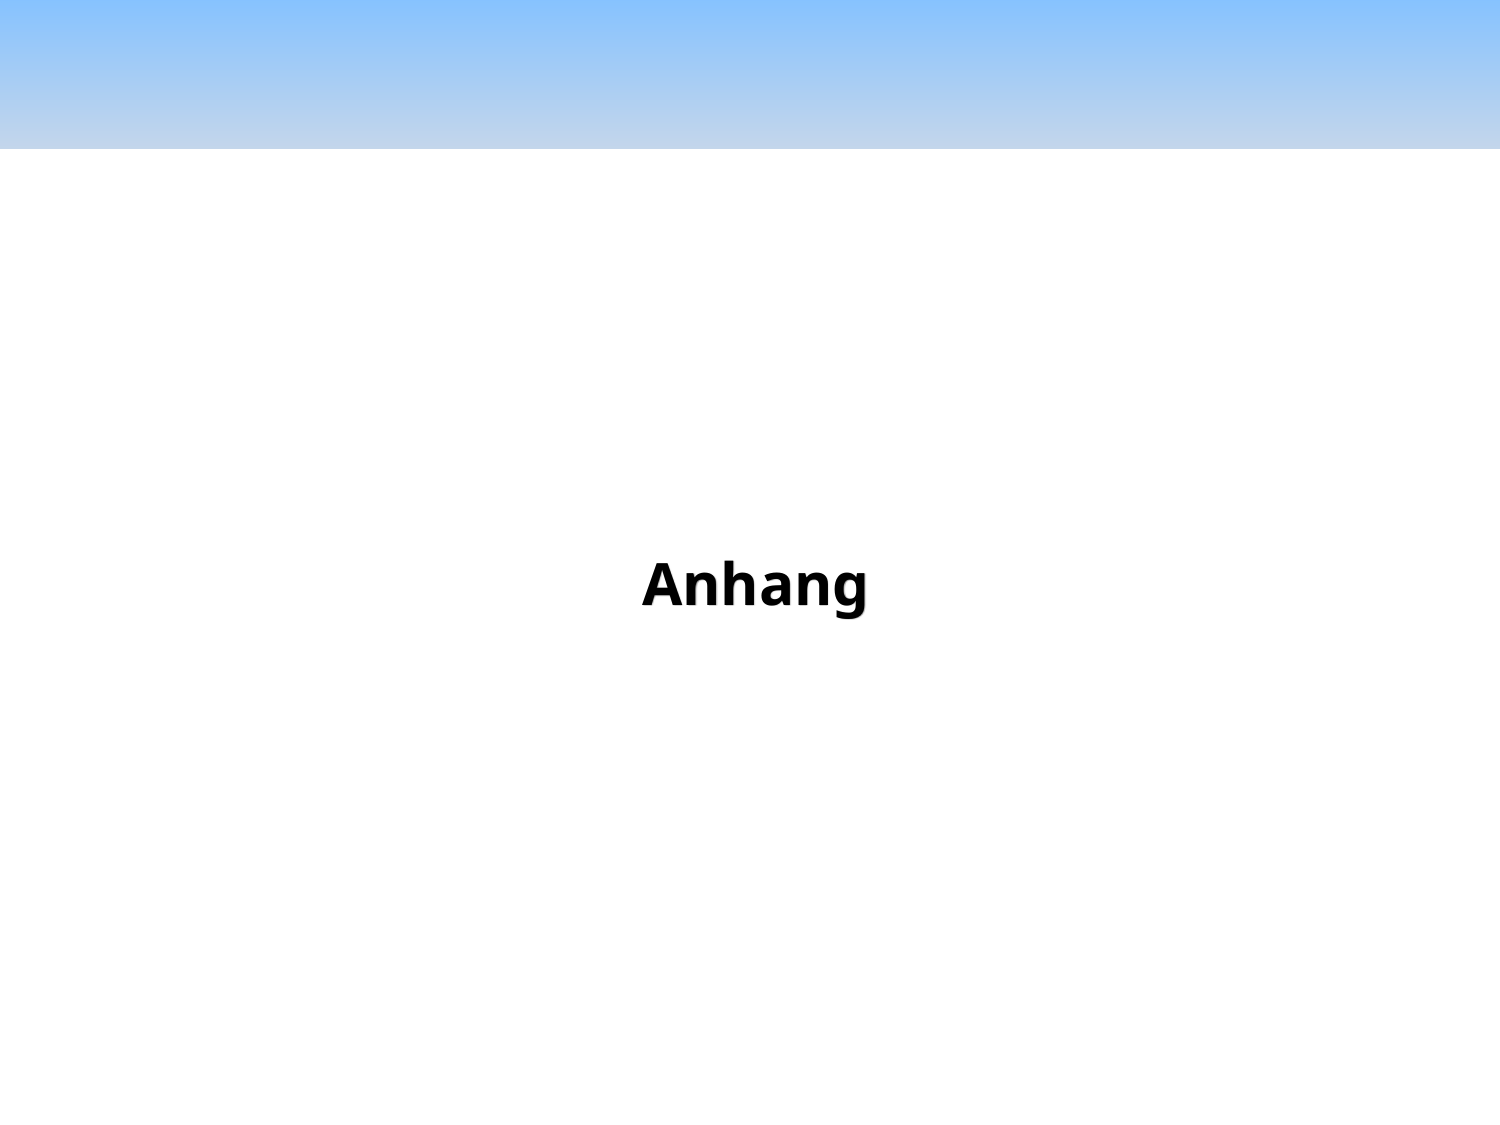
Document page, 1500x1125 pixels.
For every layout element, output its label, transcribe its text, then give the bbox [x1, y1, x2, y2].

title Anhang [118, 538, 1394, 658]
